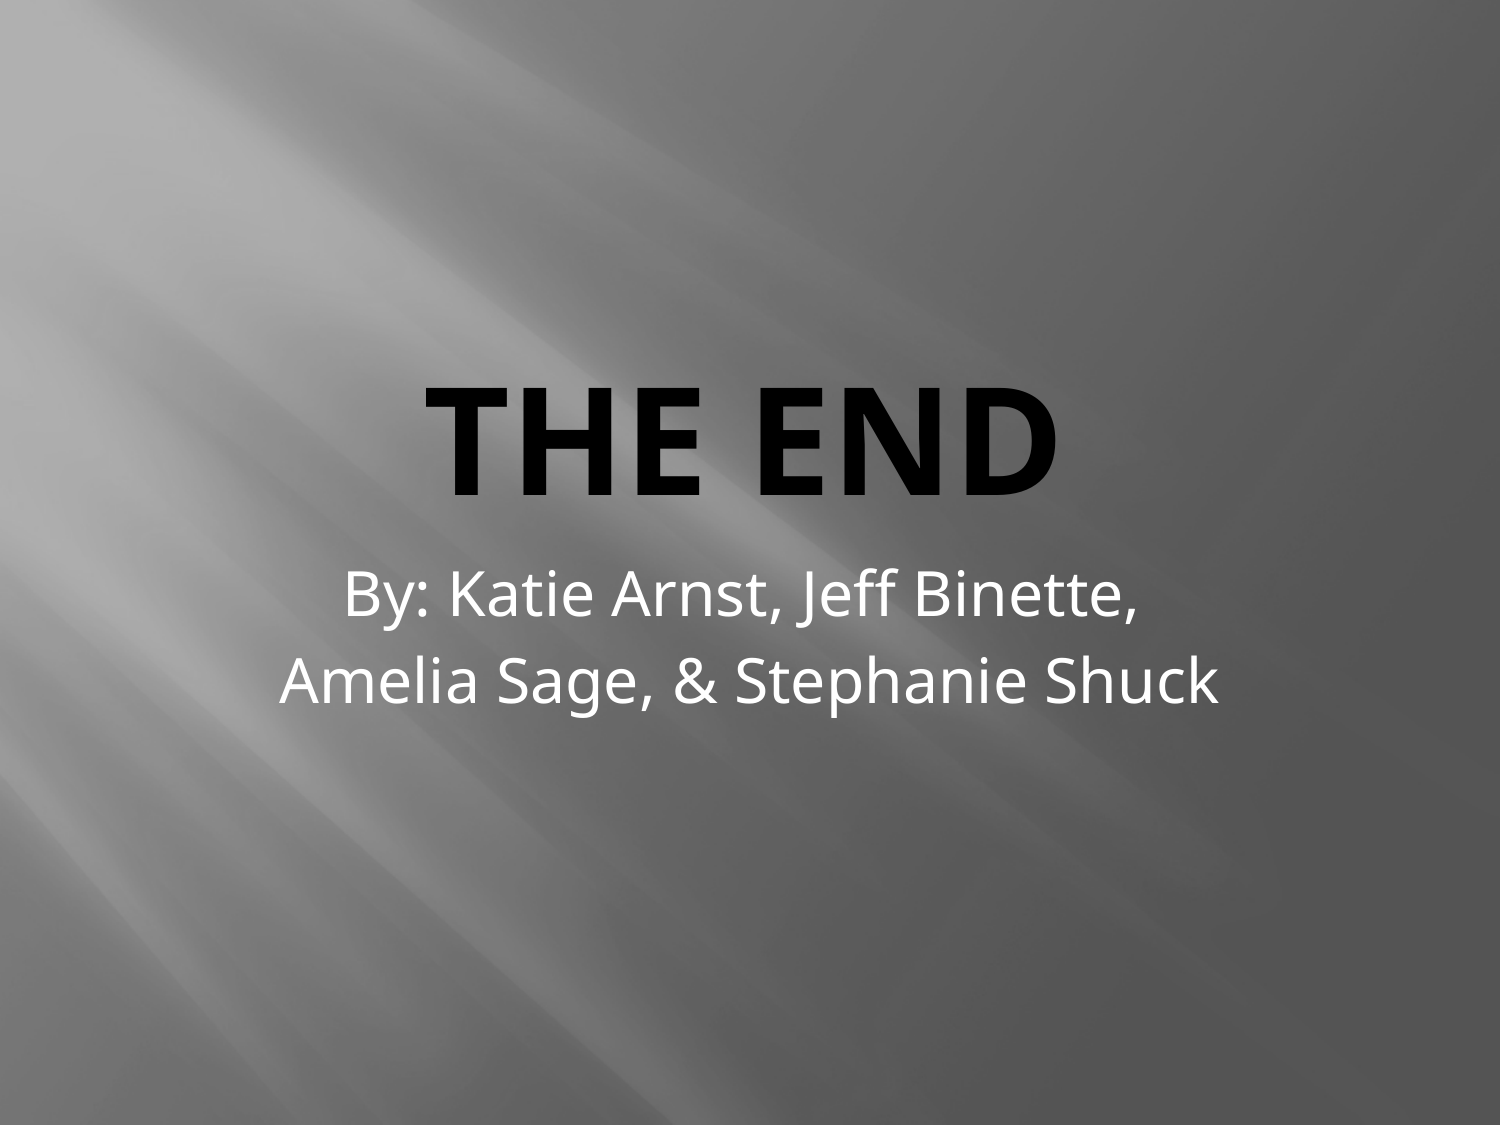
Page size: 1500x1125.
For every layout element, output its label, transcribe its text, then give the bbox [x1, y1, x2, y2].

title The end [69, 224, 1420, 525]
subtitle By: Katie Arnst, Jeff Binette, Amelia Sage, & Stephanie Shuck [225, 546, 1275, 834]
